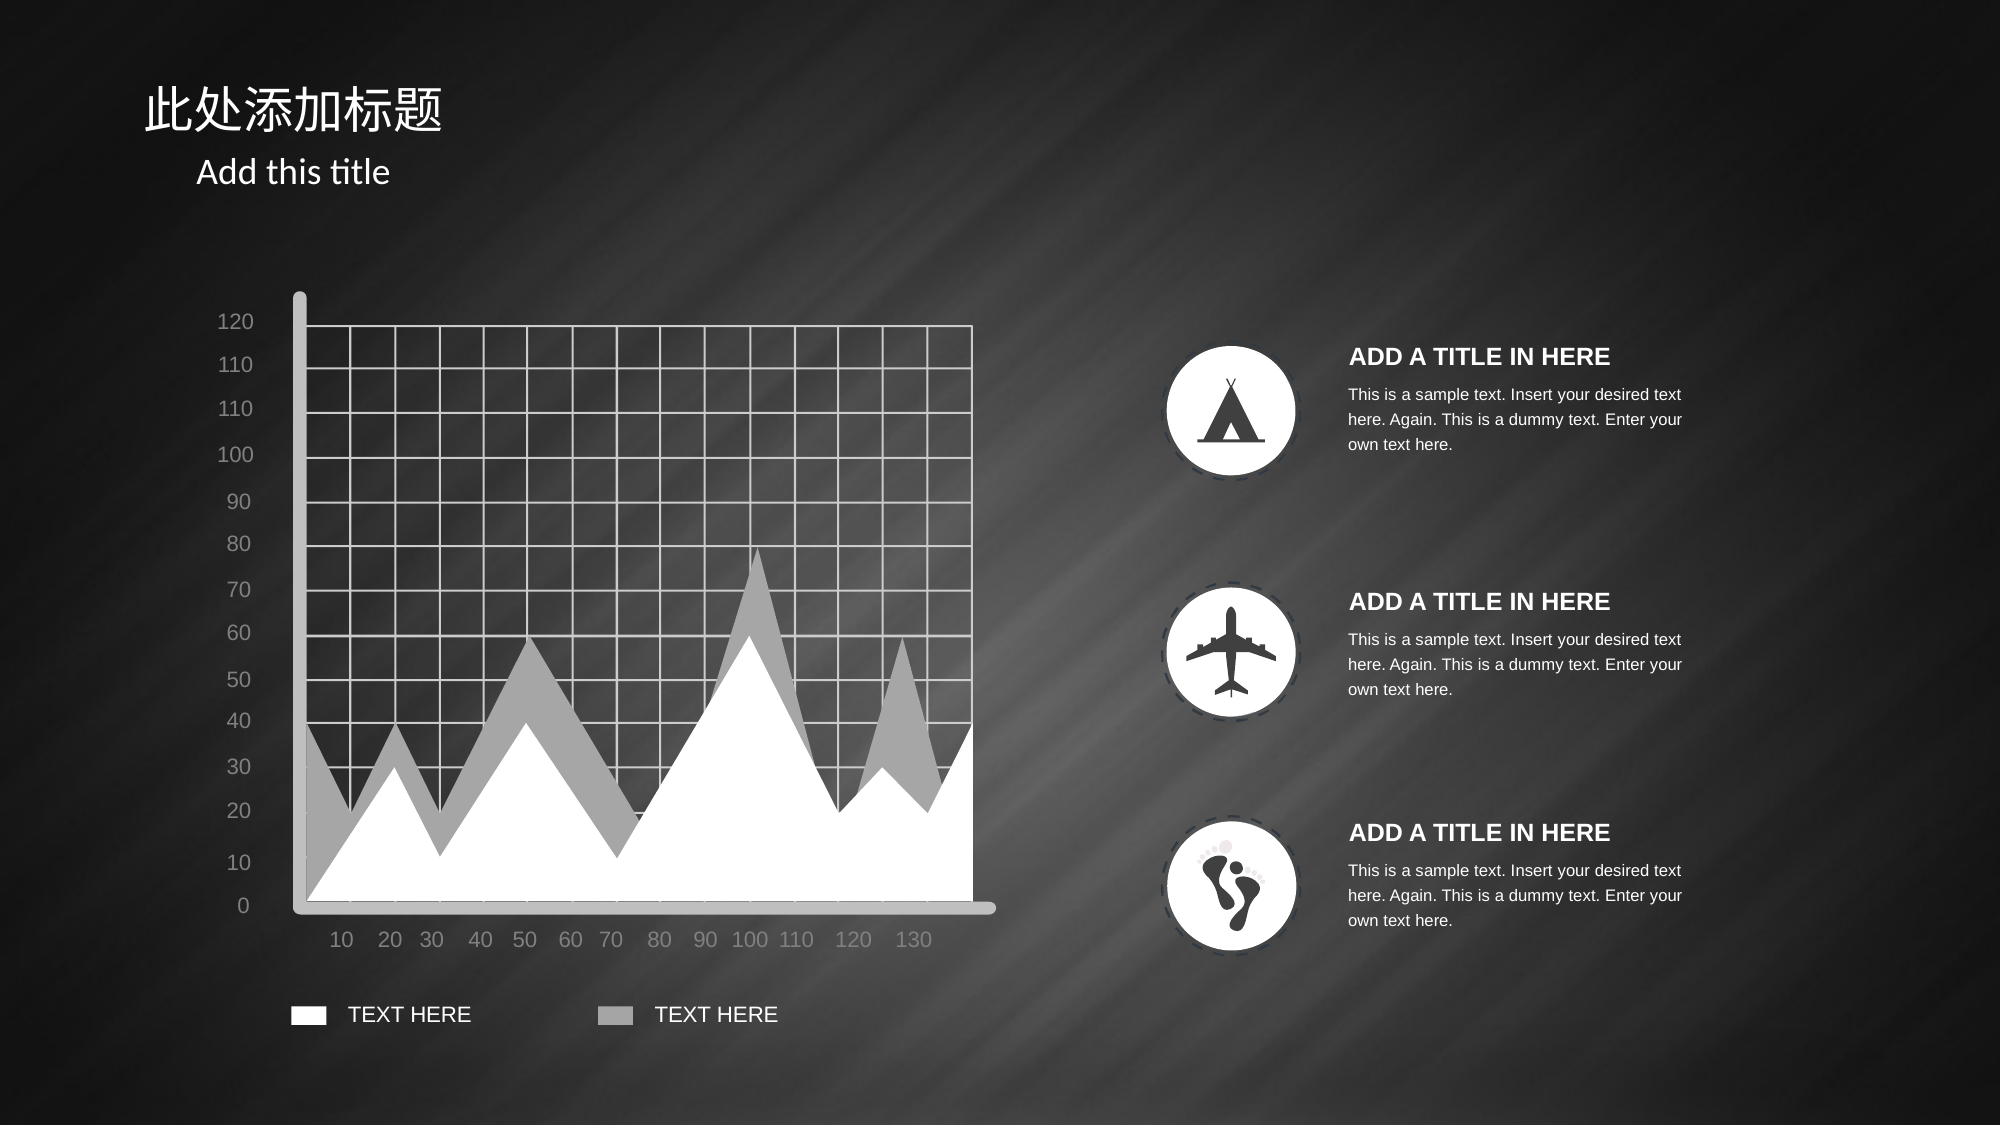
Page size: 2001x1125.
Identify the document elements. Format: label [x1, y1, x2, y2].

picture [0, 0, 2000, 1125]
text_box [1333, 806, 1705, 939]
text_box [1333, 329, 1705, 463]
text_box [1333, 574, 1705, 708]
text_box [1160, 581, 1302, 723]
text_box [1157, 337, 1305, 485]
text_box [1160, 815, 1302, 957]
